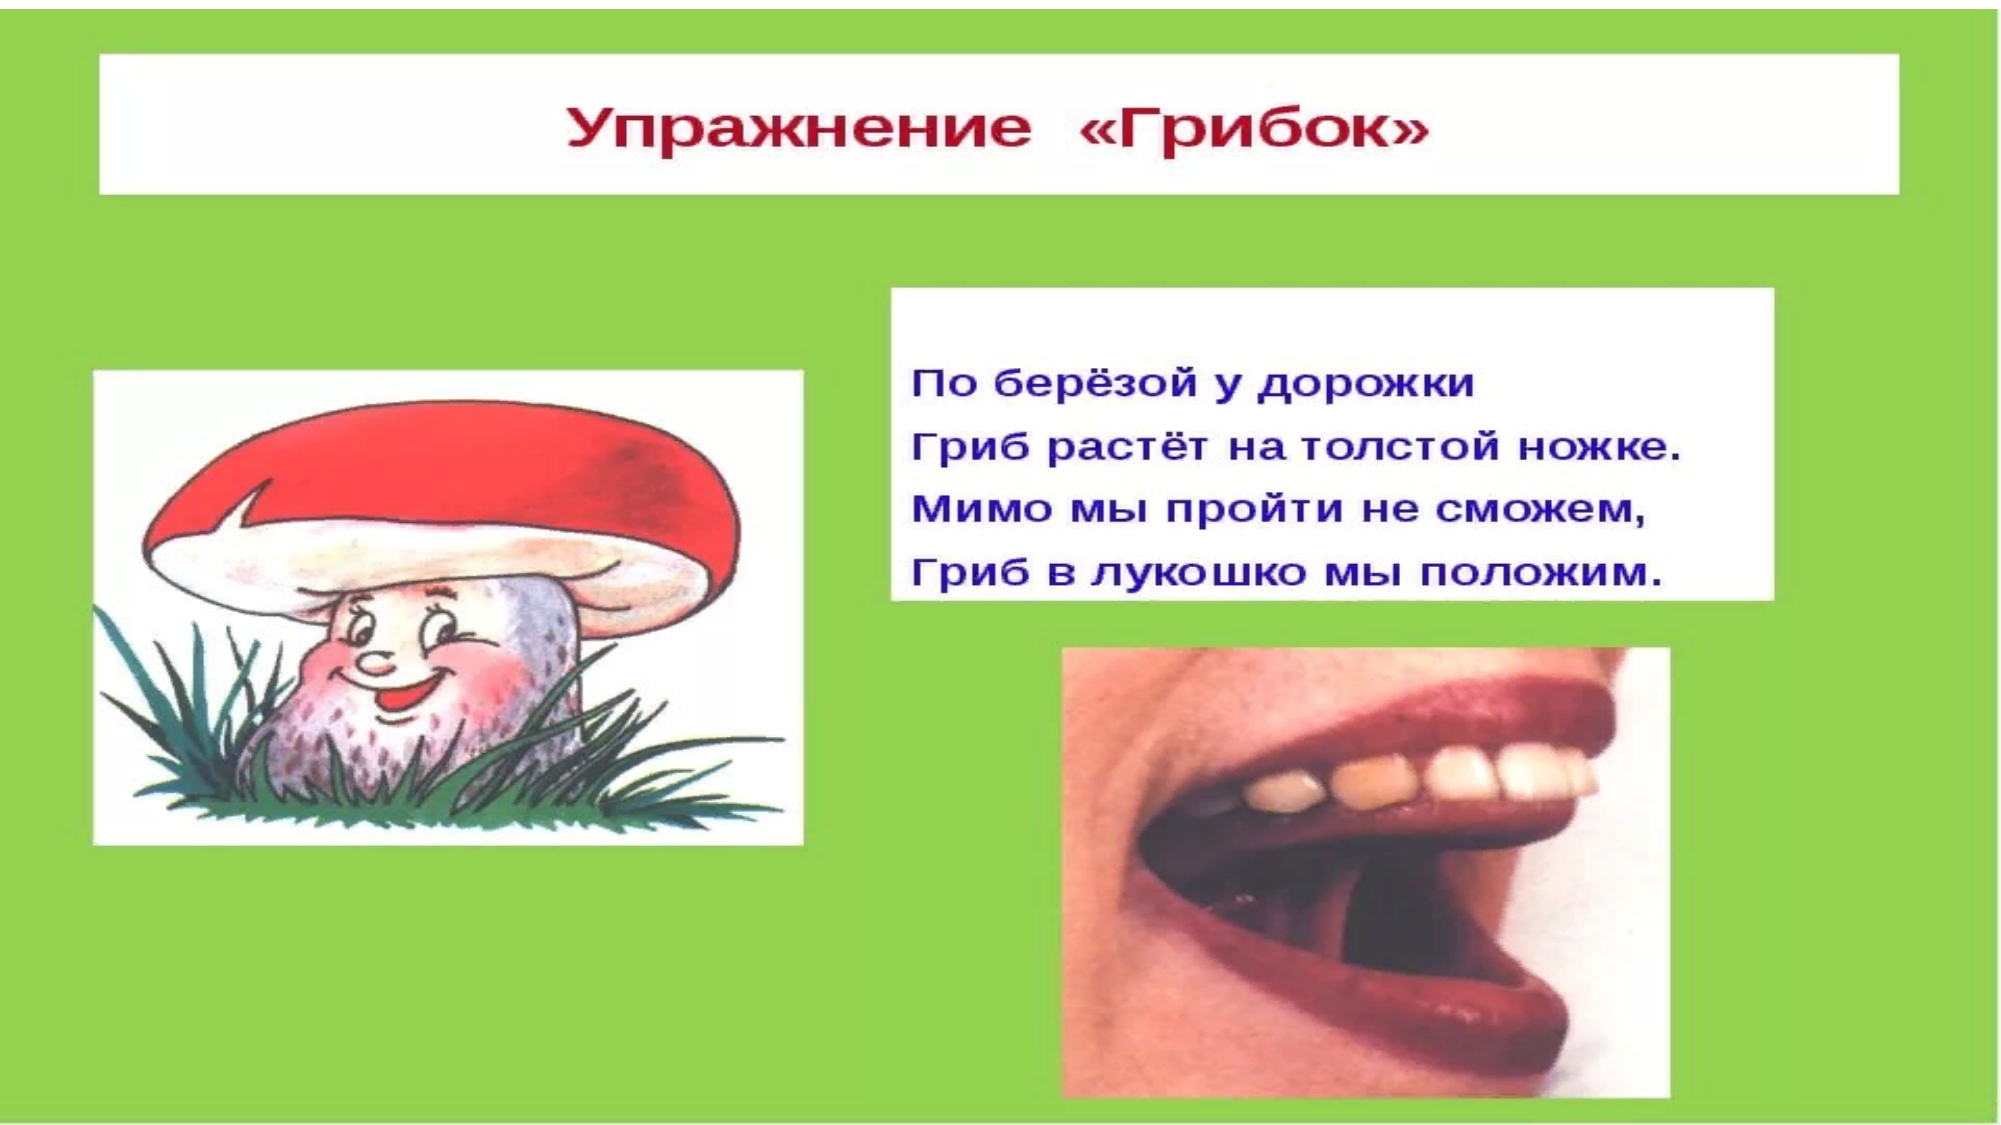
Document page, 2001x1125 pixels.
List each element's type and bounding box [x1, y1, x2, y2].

list [0, 9, 2000, 1125]
